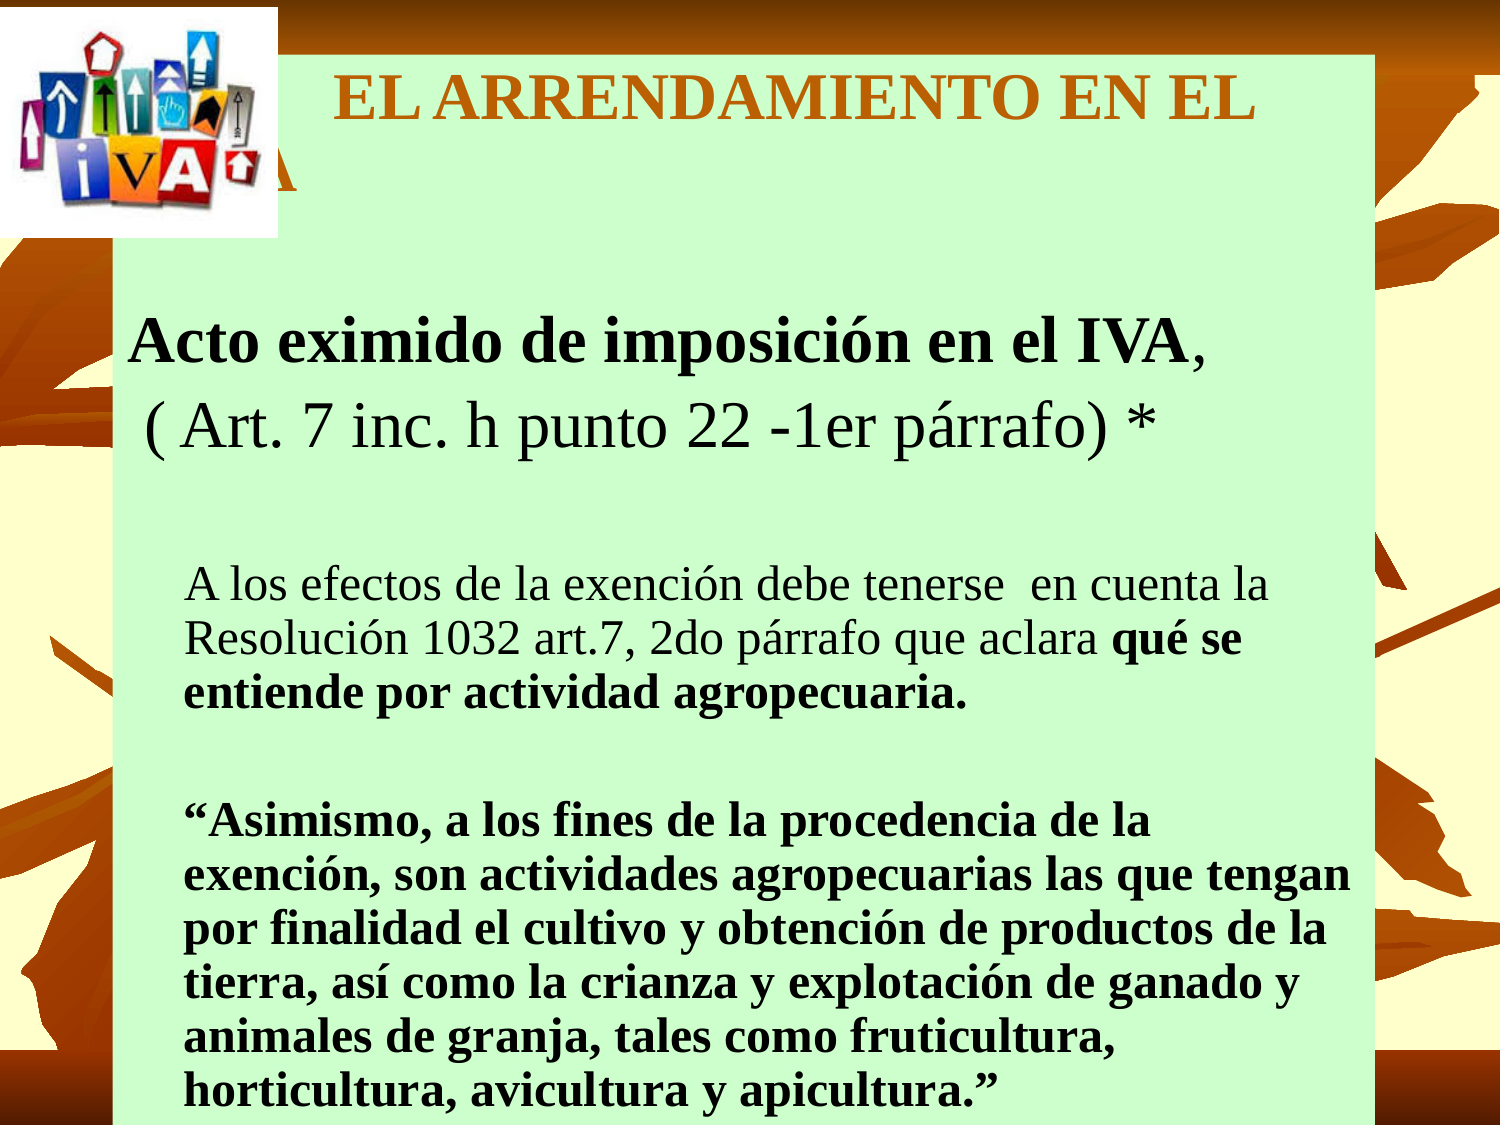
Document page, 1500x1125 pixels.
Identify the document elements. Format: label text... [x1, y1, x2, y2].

title [282, 45, 1426, 234]
picture [0, 7, 278, 238]
list EL ARRENDAMIENTO EN EL IVA Acto eximido de imposición en el IVA, ( Art. 7 inc. h punto 22 -1er párrafo) * A los efectos de la exención debe tenerse en cuenta la Resolución 1032 art.7, 2do párrafo que aclara qué se entiende por actividad agropecuaria. “Asimismo, a los fines de la procedencia de la exención, son actividades agropecuarias las que tengan por finalidad el cultivo y obtención de productos de la tierra, así como la crianza y explotación de ganado y animales de granja, tales como fruticultura, horticultura, avicultura y apicultura.” [112, 54, 1376, 1125]
